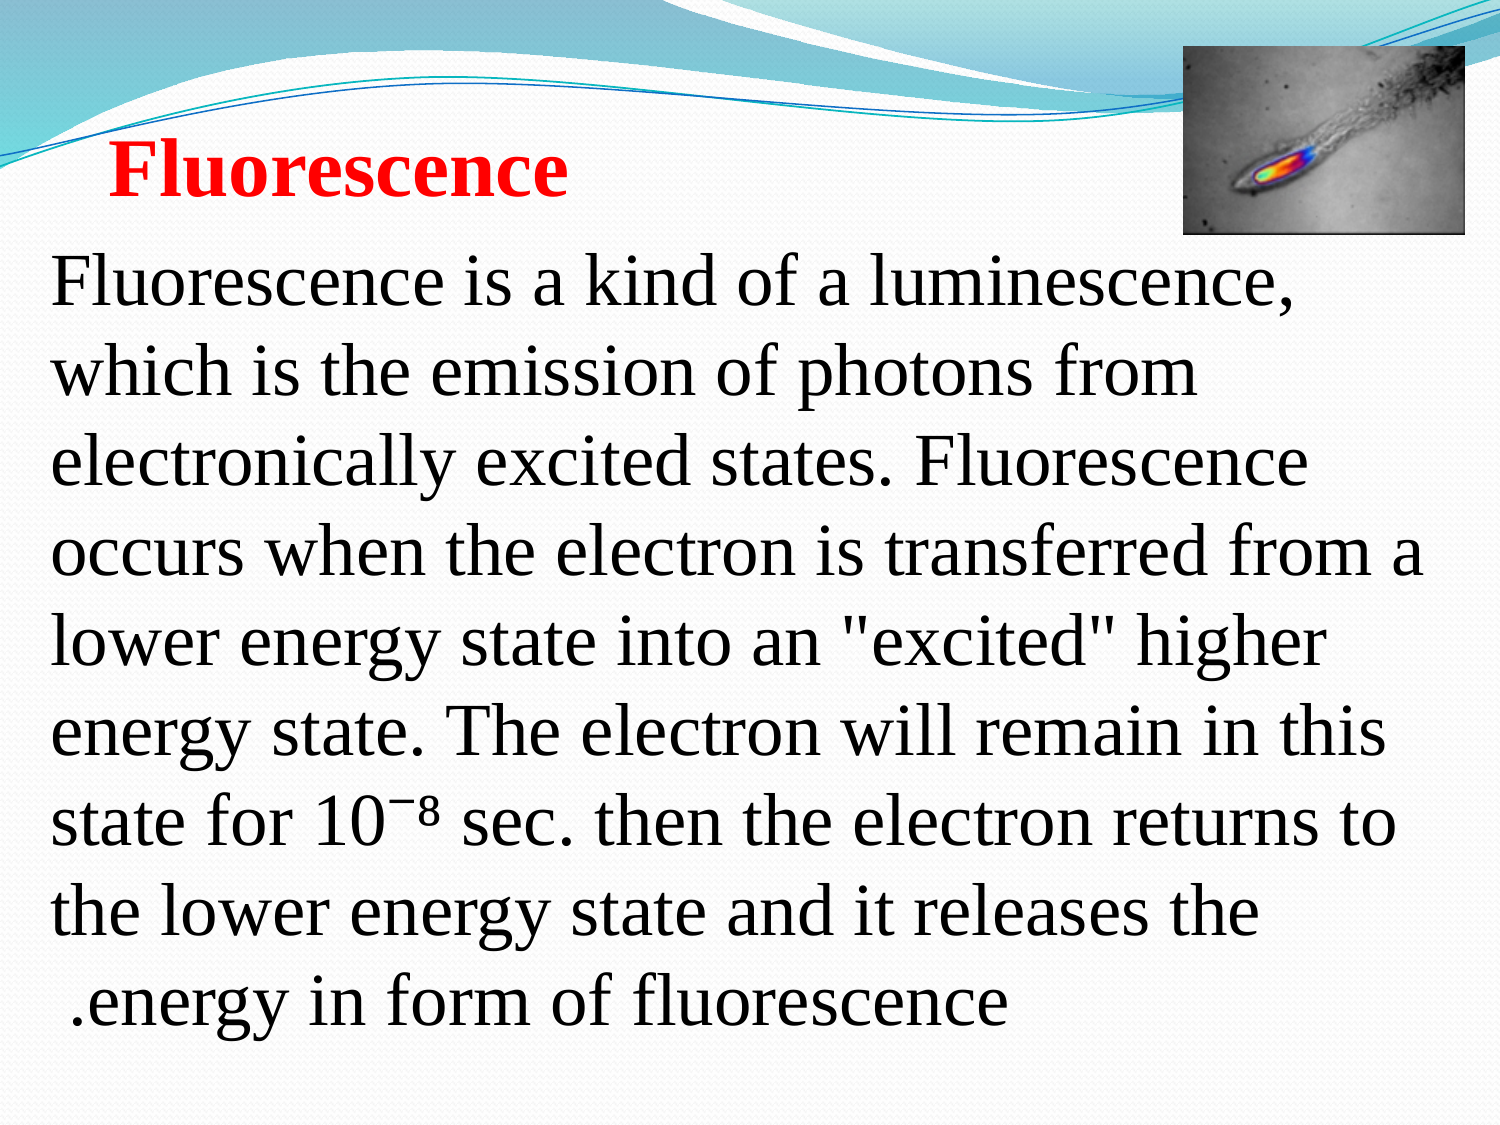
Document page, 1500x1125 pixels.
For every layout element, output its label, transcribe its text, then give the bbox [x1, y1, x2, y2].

table_header Blank [1176, 222, 1454, 248]
picture [1183, 46, 1466, 235]
text_box Fluorescence [72, 105, 585, 221]
text_box Fluorescence is a kind of a luminescence, which is the emission of photons from electronically excited states. Fluorescence occurs when the electron is transferred from a lower energy state into an "excited" higher energy state. The electron will remain in this state for 10⁻⁸ sec. then the electron returns to the lower energy state and it releases the energy in form of fluorescence. [35, 222, 1454, 1048]
